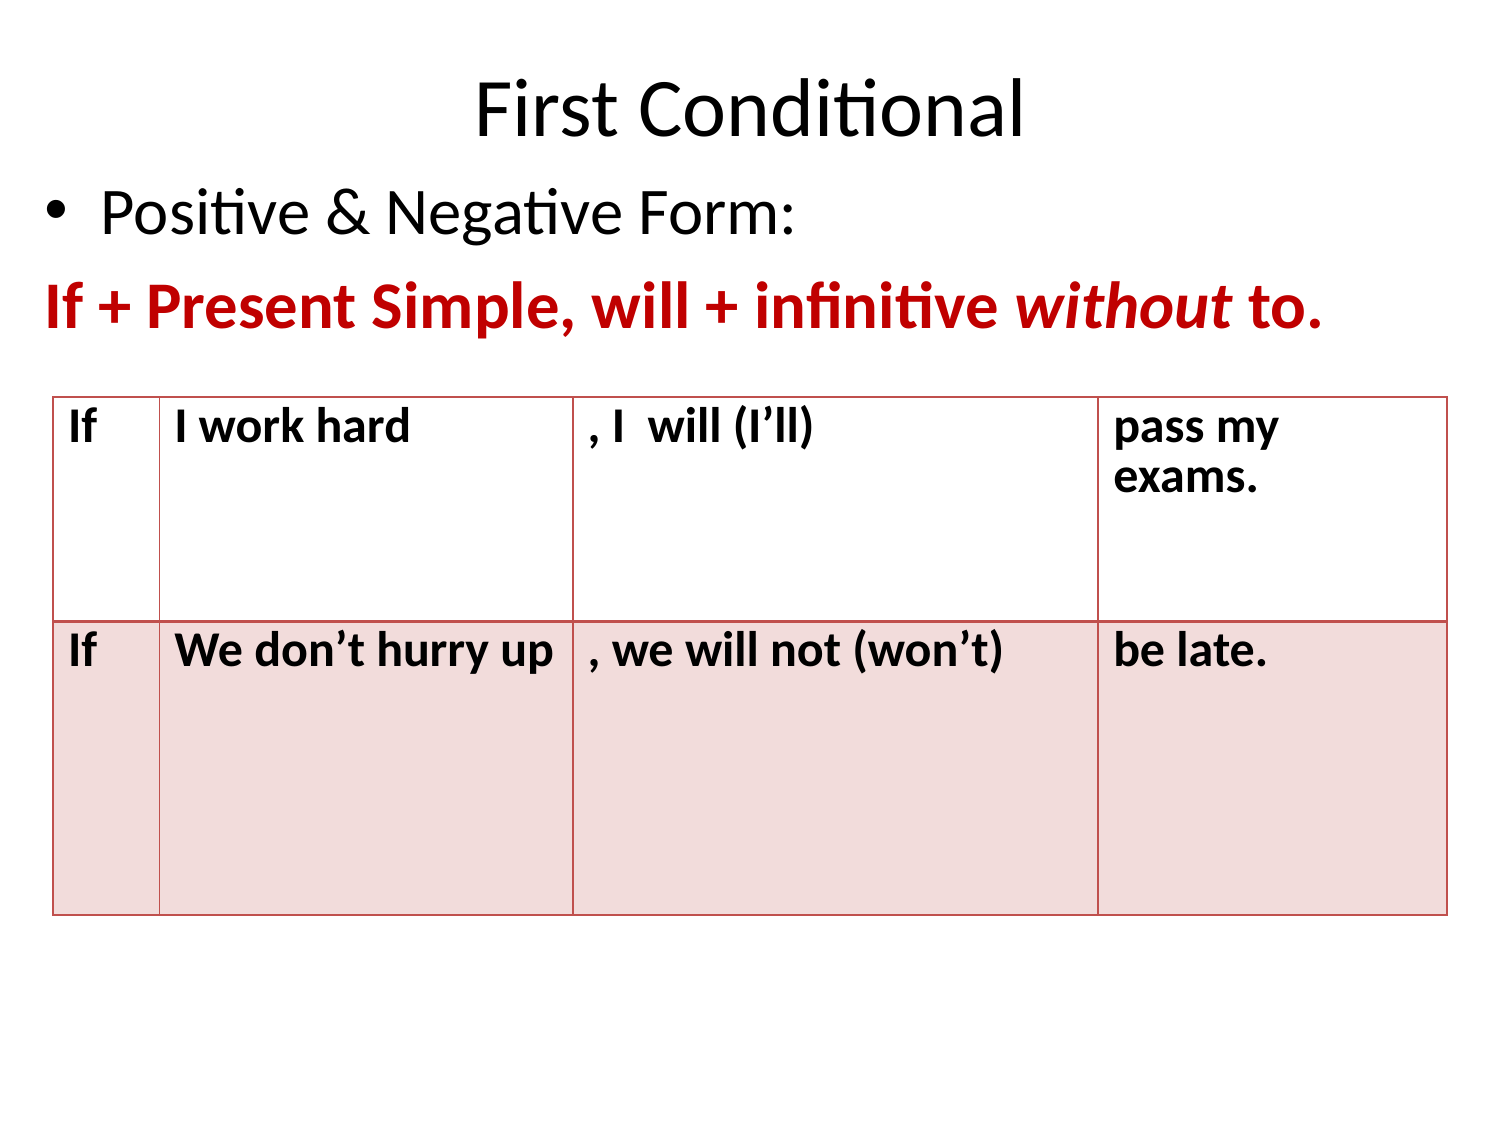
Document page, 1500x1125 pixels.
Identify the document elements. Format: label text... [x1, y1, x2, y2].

table_cell If [54, 623, 159, 914]
table_header , I will (I’ll) [574, 398, 1097, 620]
table_cell We don’t hurry up [160, 623, 572, 914]
list Positive & Negative Form: If + Present Simple, will + infinitive without to. [29, 160, 1471, 1094]
table_header If [54, 398, 159, 620]
table_cell , we will not (won’t) [574, 623, 1097, 914]
table_cell be late. [1099, 623, 1446, 914]
title First Conditional [76, 45, 1425, 160]
table_header pass my exams. [1099, 398, 1446, 620]
table_header I work hard [160, 398, 572, 620]
